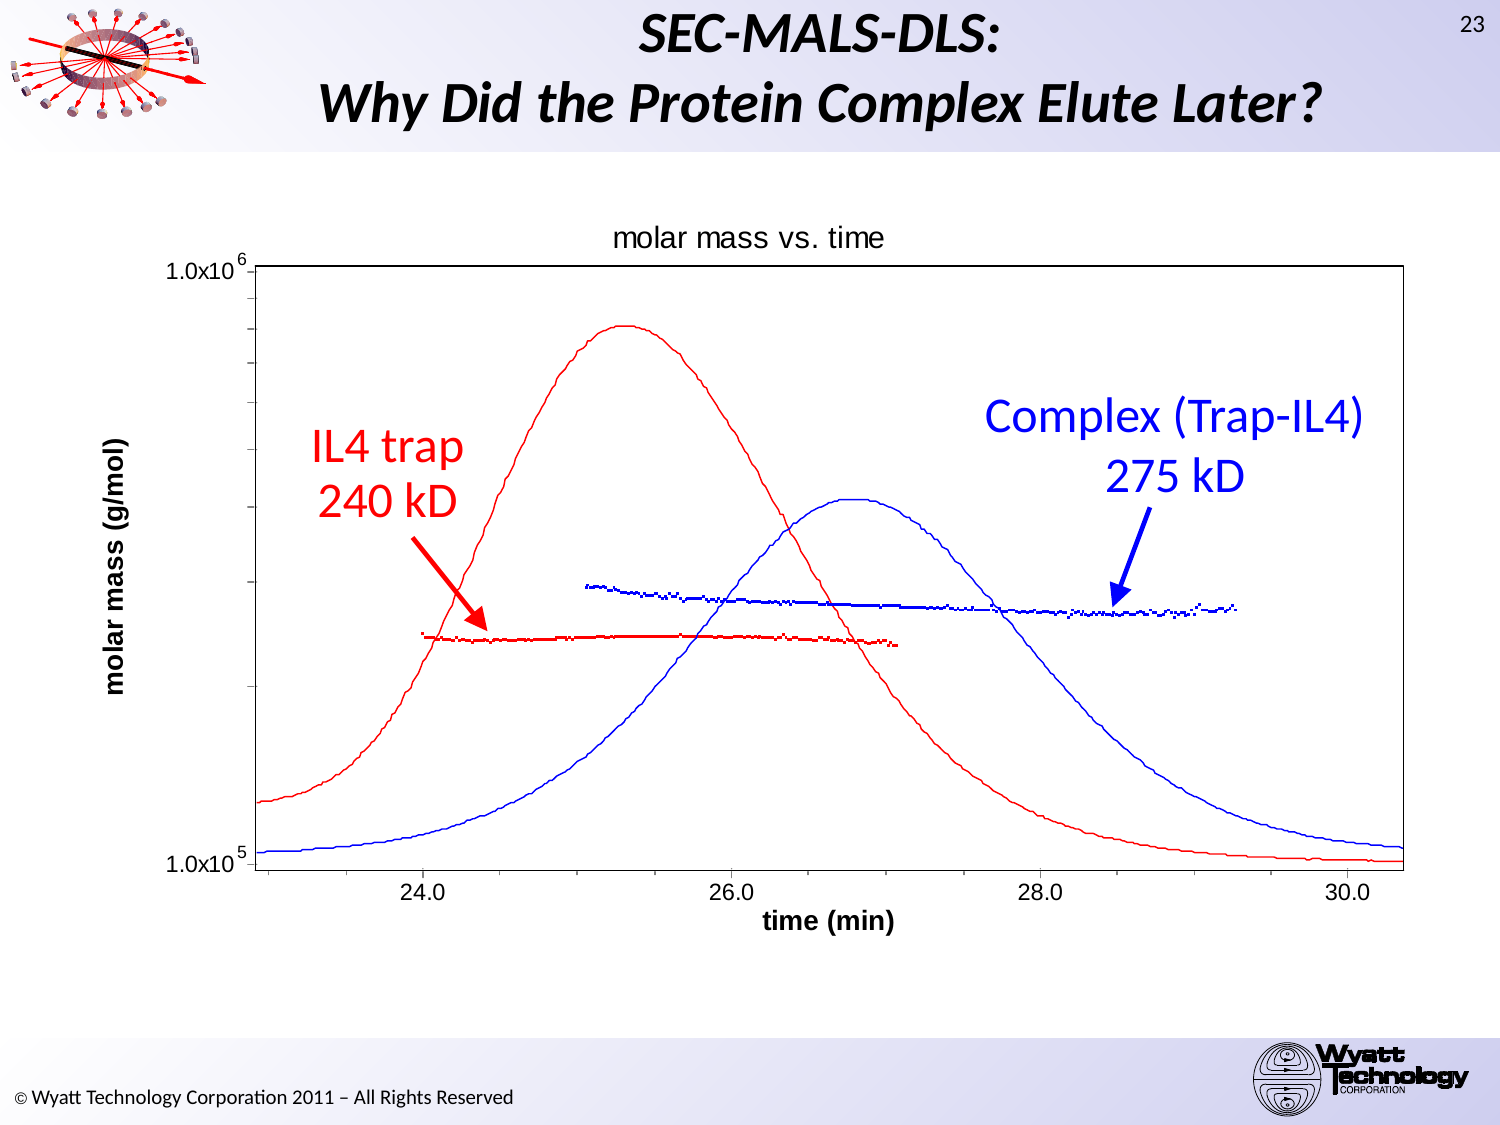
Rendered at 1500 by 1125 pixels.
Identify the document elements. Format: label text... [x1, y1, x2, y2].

title SEC-MALS-DLS: Why Did the Protein Complex Elute Later? [217, 16, 1424, 112]
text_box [287, 431, 488, 632]
picture [82, 218, 1417, 944]
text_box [968, 374, 1382, 608]
